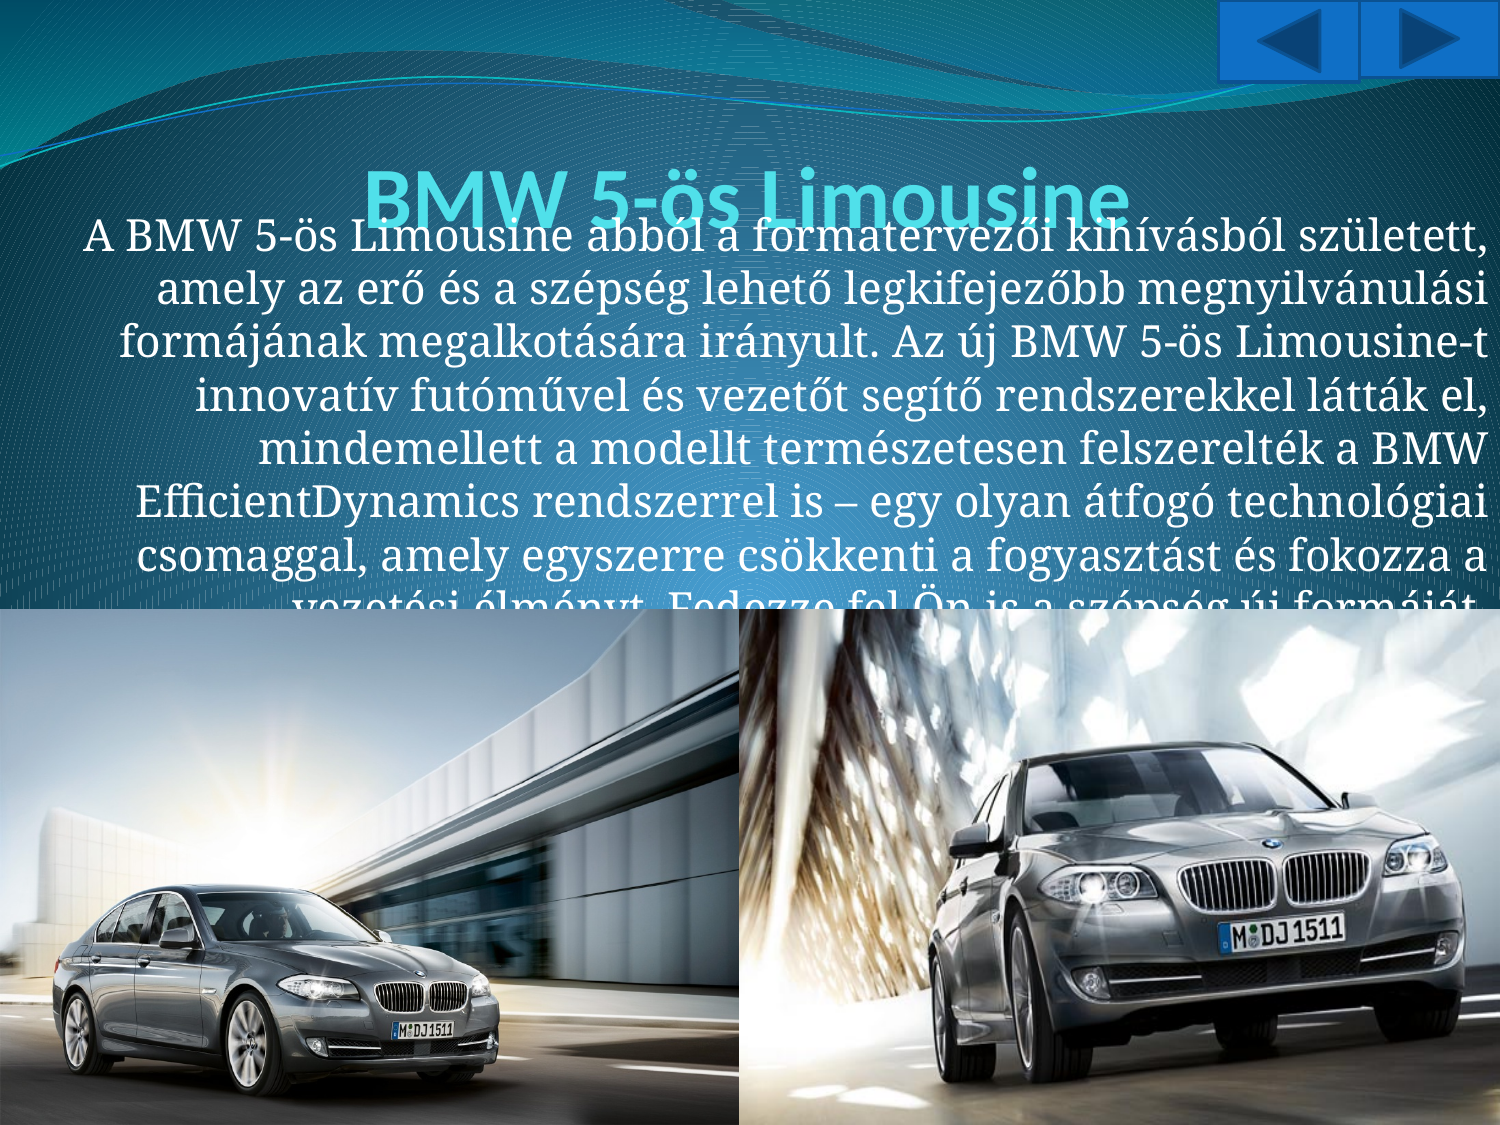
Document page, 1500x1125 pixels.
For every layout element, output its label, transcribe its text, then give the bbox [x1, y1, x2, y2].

picture [747, 608, 1500, 1125]
text_box [1361, 0, 1500, 79]
picture [0, 608, 739, 1125]
subtitle A BMW 5-ös Limousine abból a formatervezői kihívásból született, amely az erő és a szépség lehető legkifejezőbb megnyilvánulási formájának megalkotására irányult. Az új BMW 5-ös Limousine-t innovatív futóművel és vezetőt segítő rendszerekkel látták el, mindemellett a modellt természetesen felszerelték a BMW EfficientDynamics rendszerrel is – egy olyan átfogó technológiai csomaggal, amely egyszerre csökkenti a fogyasztást és fokozza a vezetési élményt. Fedezze fel Ön is a szépség új formáját. [0, 199, 1500, 600]
title BMW 5-ös Limousine [105, 140, 1394, 199]
text_box [1217, 0, 1361, 84]
